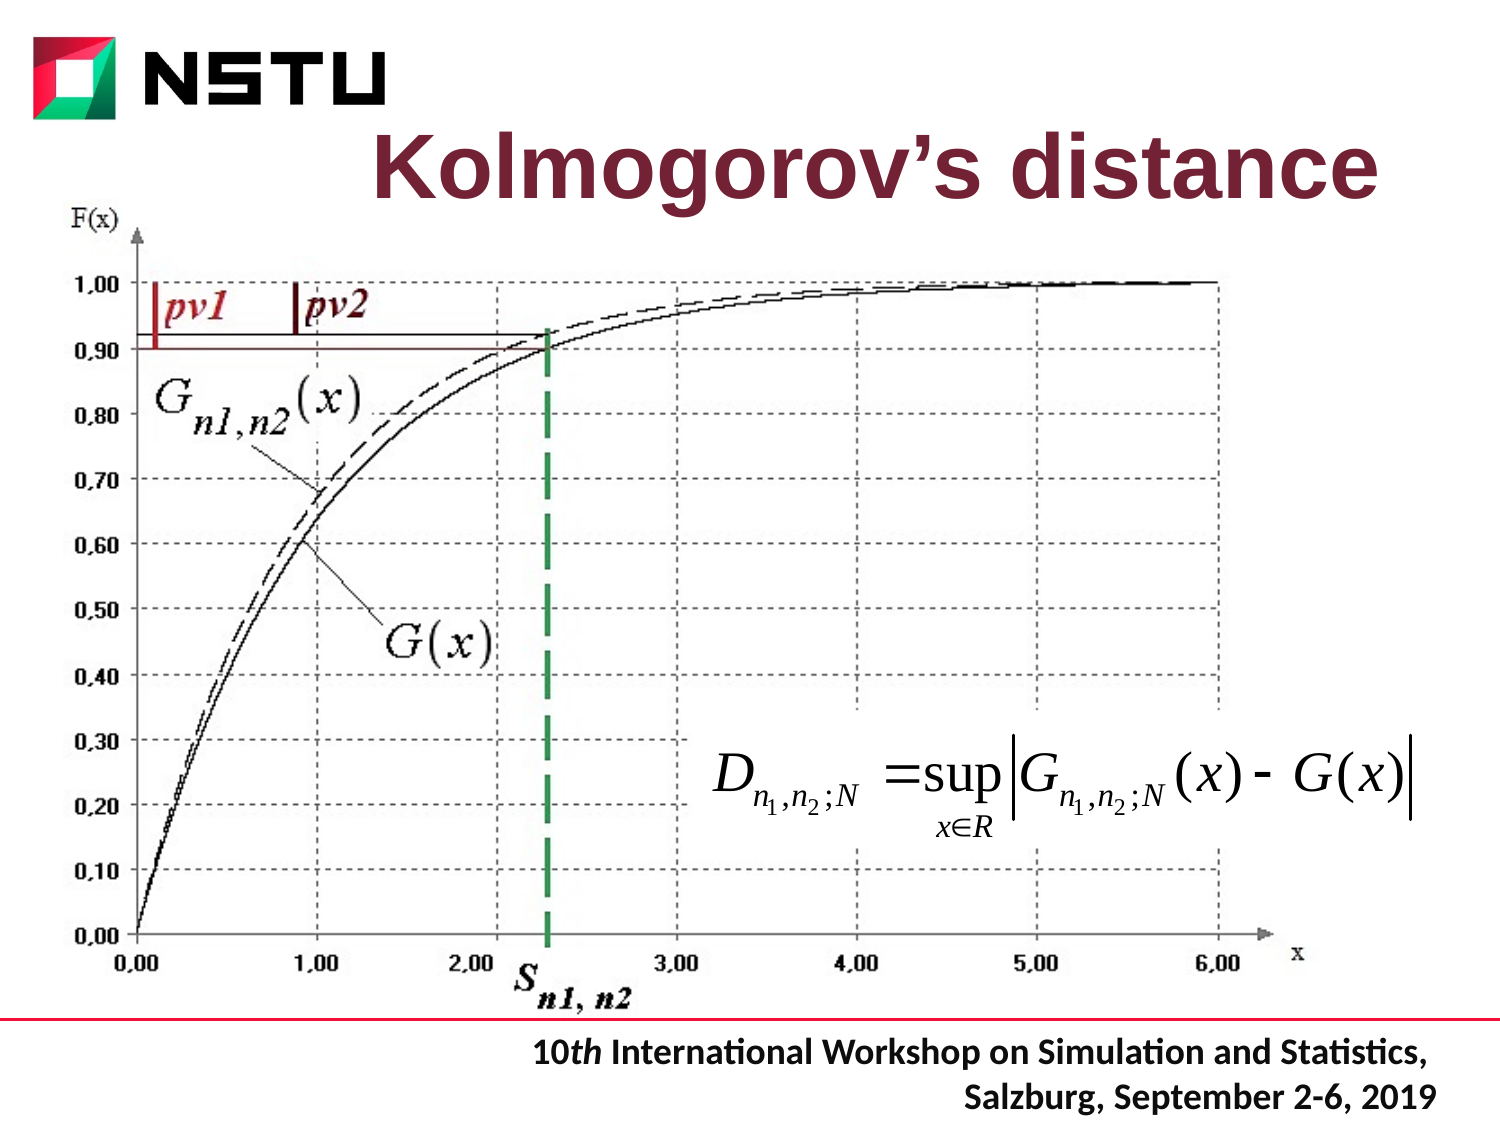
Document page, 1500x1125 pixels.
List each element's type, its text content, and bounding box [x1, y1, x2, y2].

picture [33, 0, 385, 157]
text_box 10th International Workshop on Simulation and Statistics, Salzburg, September 2-6, 2019 [71, 1020, 1453, 1125]
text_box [703, 724, 1424, 850]
picture [63, 199, 1319, 1019]
title Kolmogorov’s distance [103, 59, 1397, 278]
